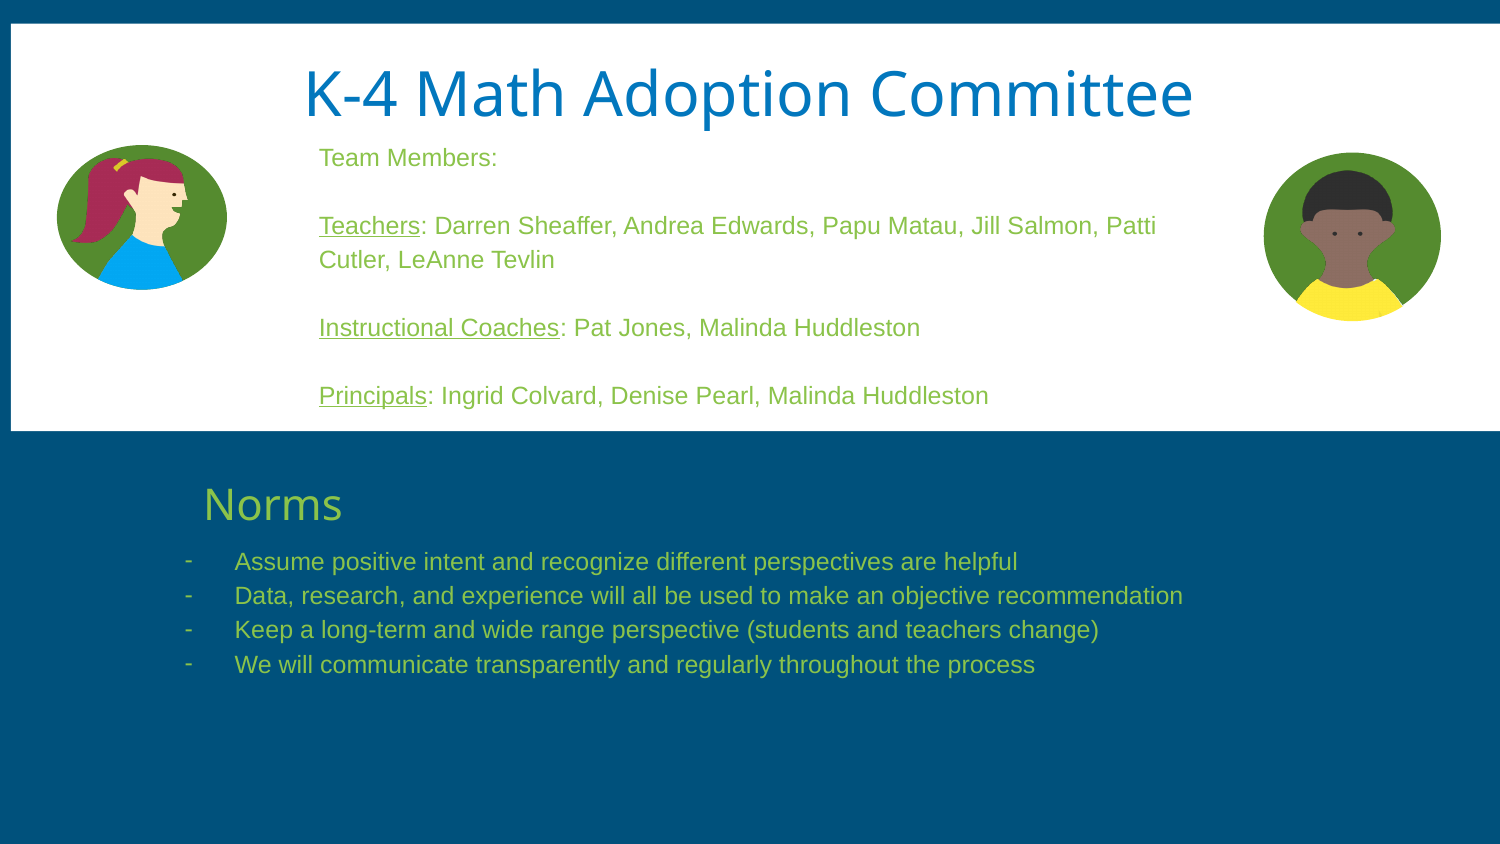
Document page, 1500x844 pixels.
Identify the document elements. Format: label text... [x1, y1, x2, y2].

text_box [56, 144, 228, 290]
list Assume positive intent and recognize different perspectives are helpful Data, research, and experience will all be used to make an objective recommendation Keep a long-term and wide range perspective (students and teachers change) We will communicate transparently and regularly throughout the process [144, 525, 1359, 826]
text_box [10, 23, 1500, 432]
title K-4 Math Adoption Committee [51, 23, 1449, 144]
list Norms [94, 454, 452, 526]
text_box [1263, 152, 1442, 322]
list Team Members: Teachers: Darren Sheaffer, Andrea Edwards, Papu Matau, Jill Salmon, Patti Cutler, LeAnne Tevlin Instructional Coaches: Pat Jones, Malinda Huddleston Principals: Ingrid Colvard, Denise Pearl, Malinda Huddleston [303, 122, 1200, 422]
